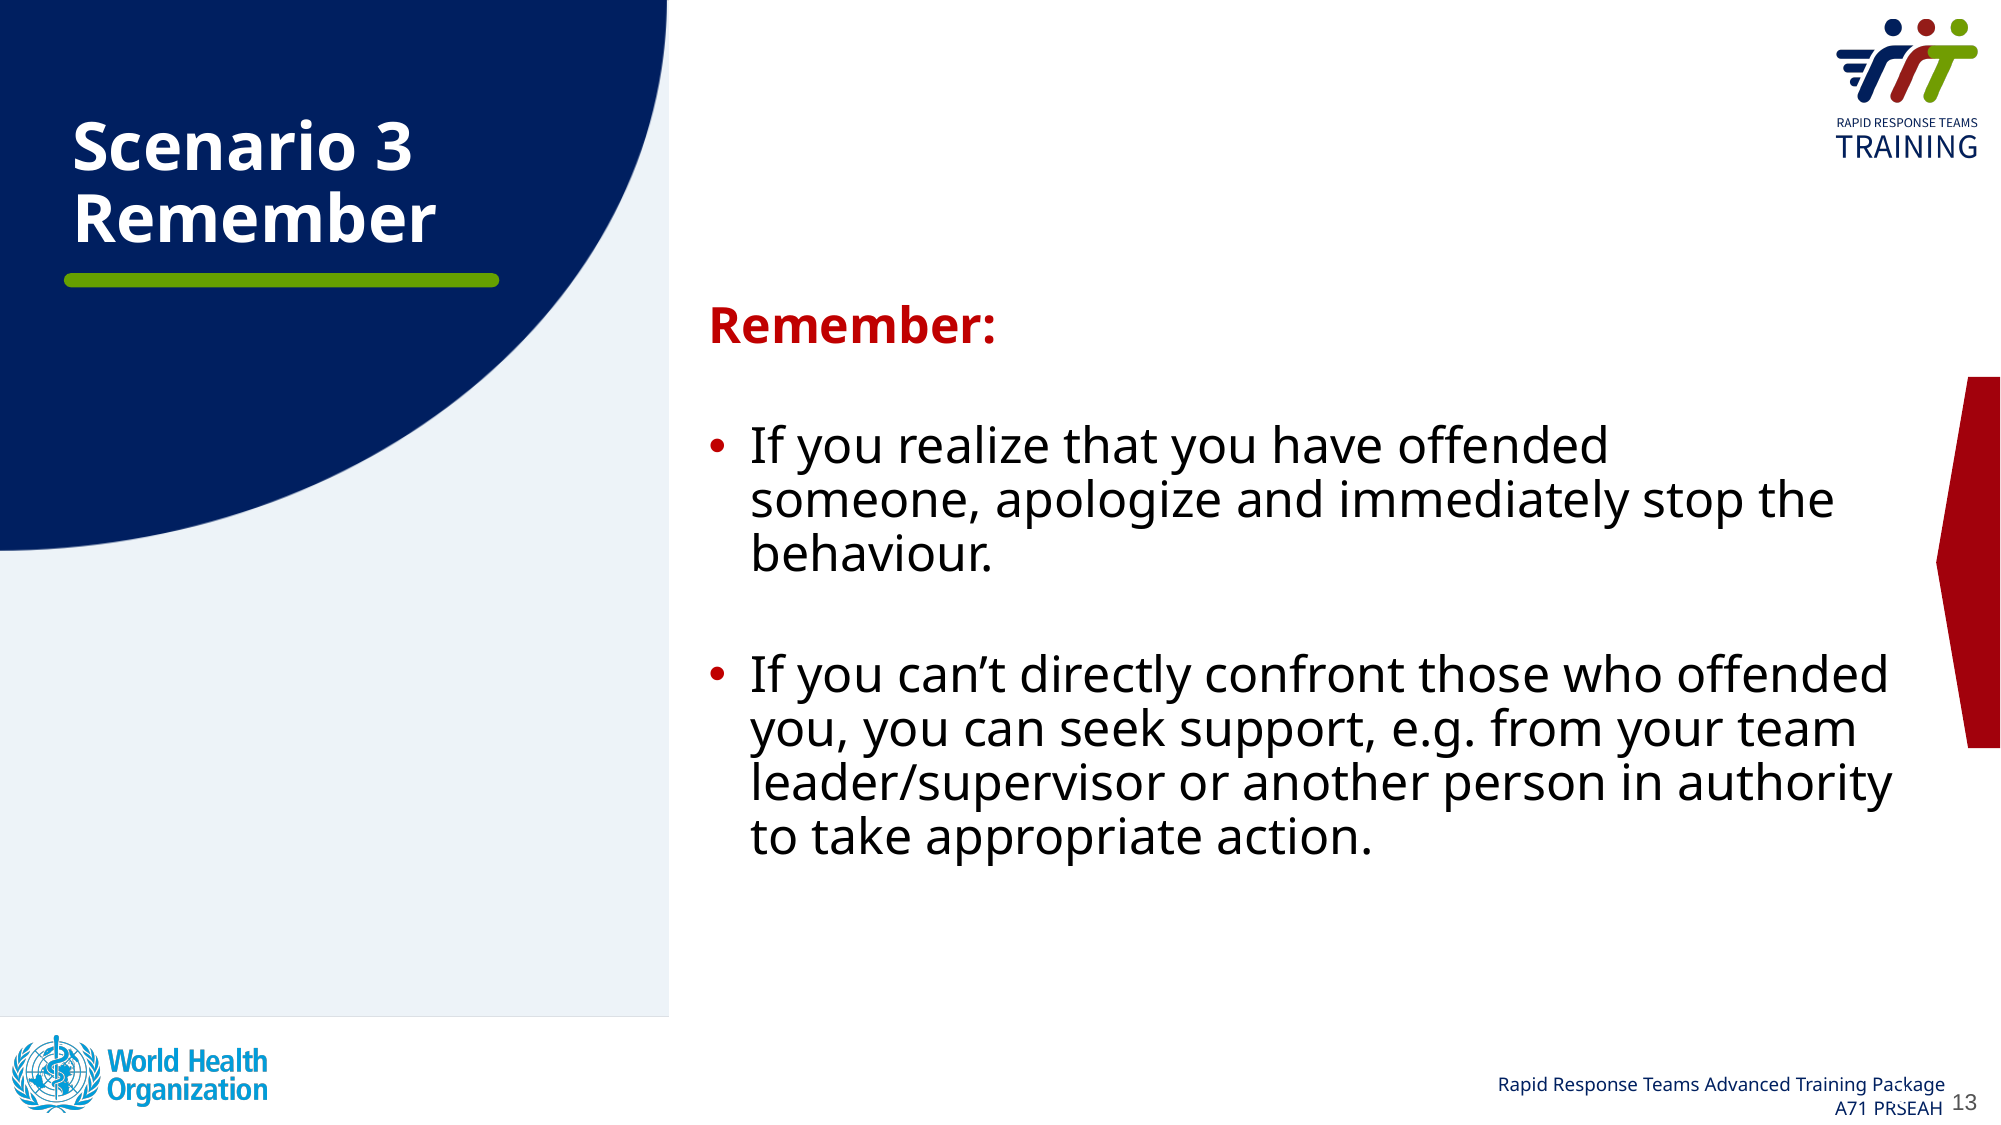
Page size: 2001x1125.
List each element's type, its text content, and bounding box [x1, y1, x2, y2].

text_box Scenario 3 Remember [64, 25, 601, 343]
picture [58, 1050, 64, 1058]
picture [1835, 19, 1978, 167]
list Remember: If you realize that you have offended someone, apologize and immediately stop the behaviour. If you can’t directly confront those who offended you, you can seek support, e.g. from your team leader/supervisor or another person in authority to take appropriate action. [700, 292, 1937, 1049]
picture [0, 0, 669, 1018]
slide_number 13 [1882, 1049, 1930, 1092]
picture [12, 1035, 267, 1113]
picture [12, 1083, 48, 1113]
text_box [63, 273, 500, 288]
